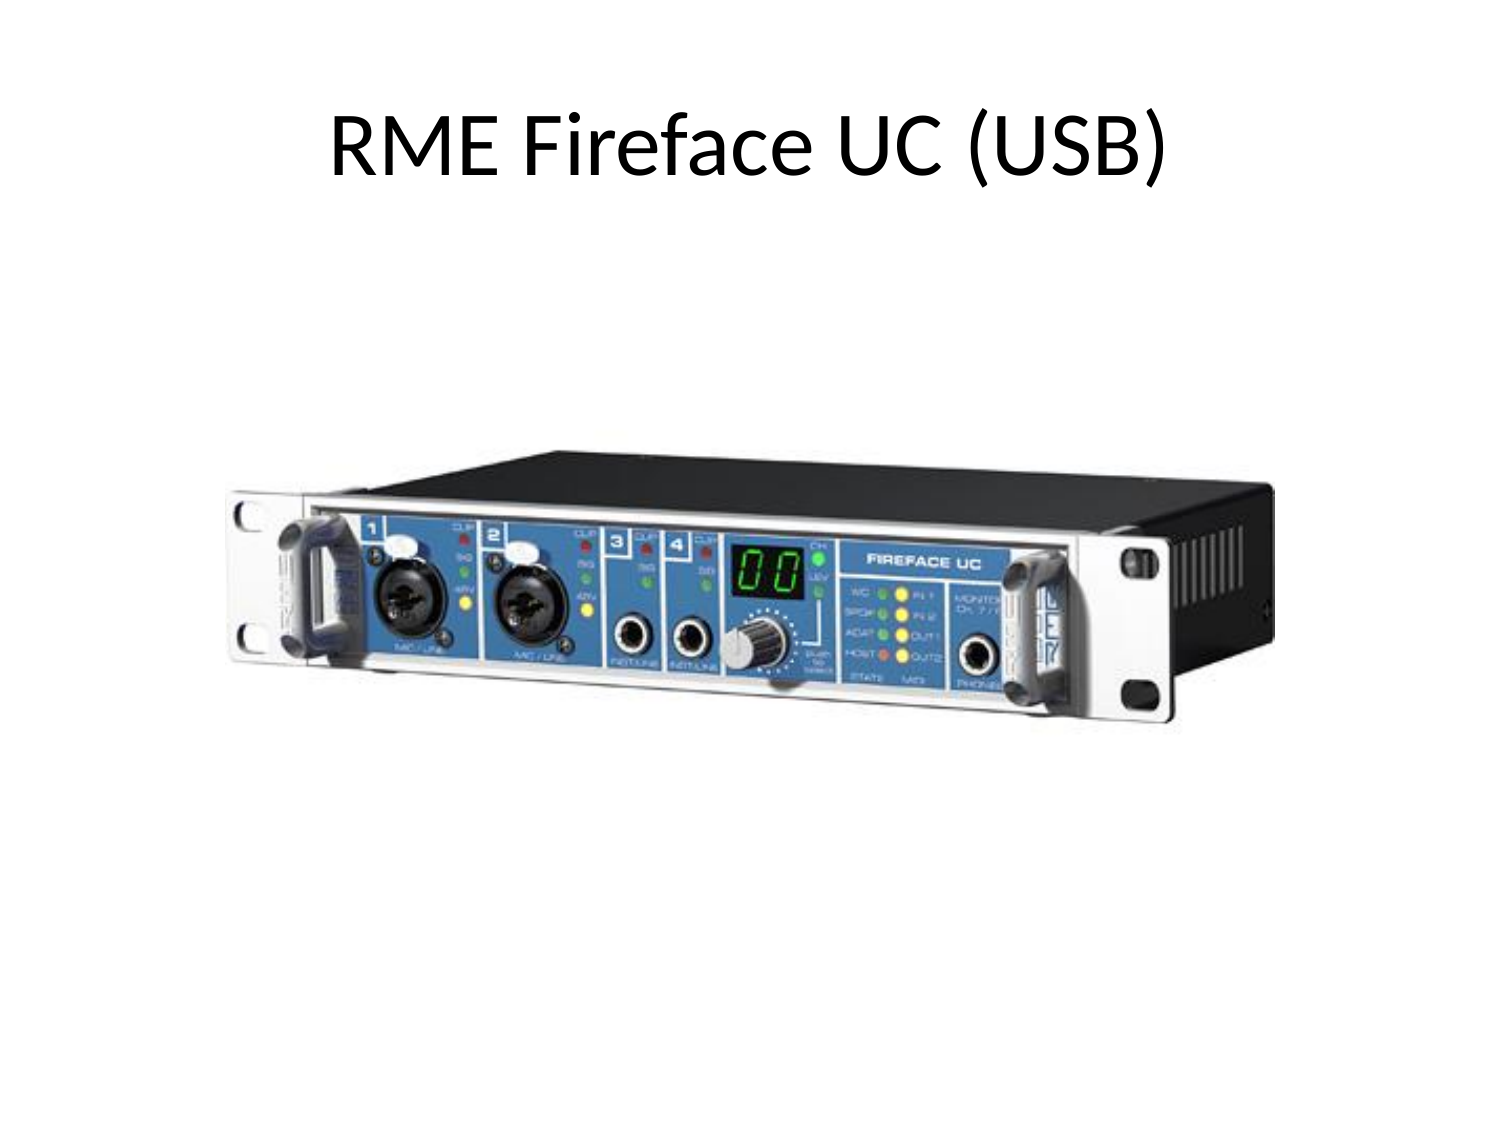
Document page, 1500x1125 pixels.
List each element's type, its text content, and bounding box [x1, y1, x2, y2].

title RME Fireface UC (USB) [75, 45, 1425, 233]
picture [224, 62, 1276, 1113]
